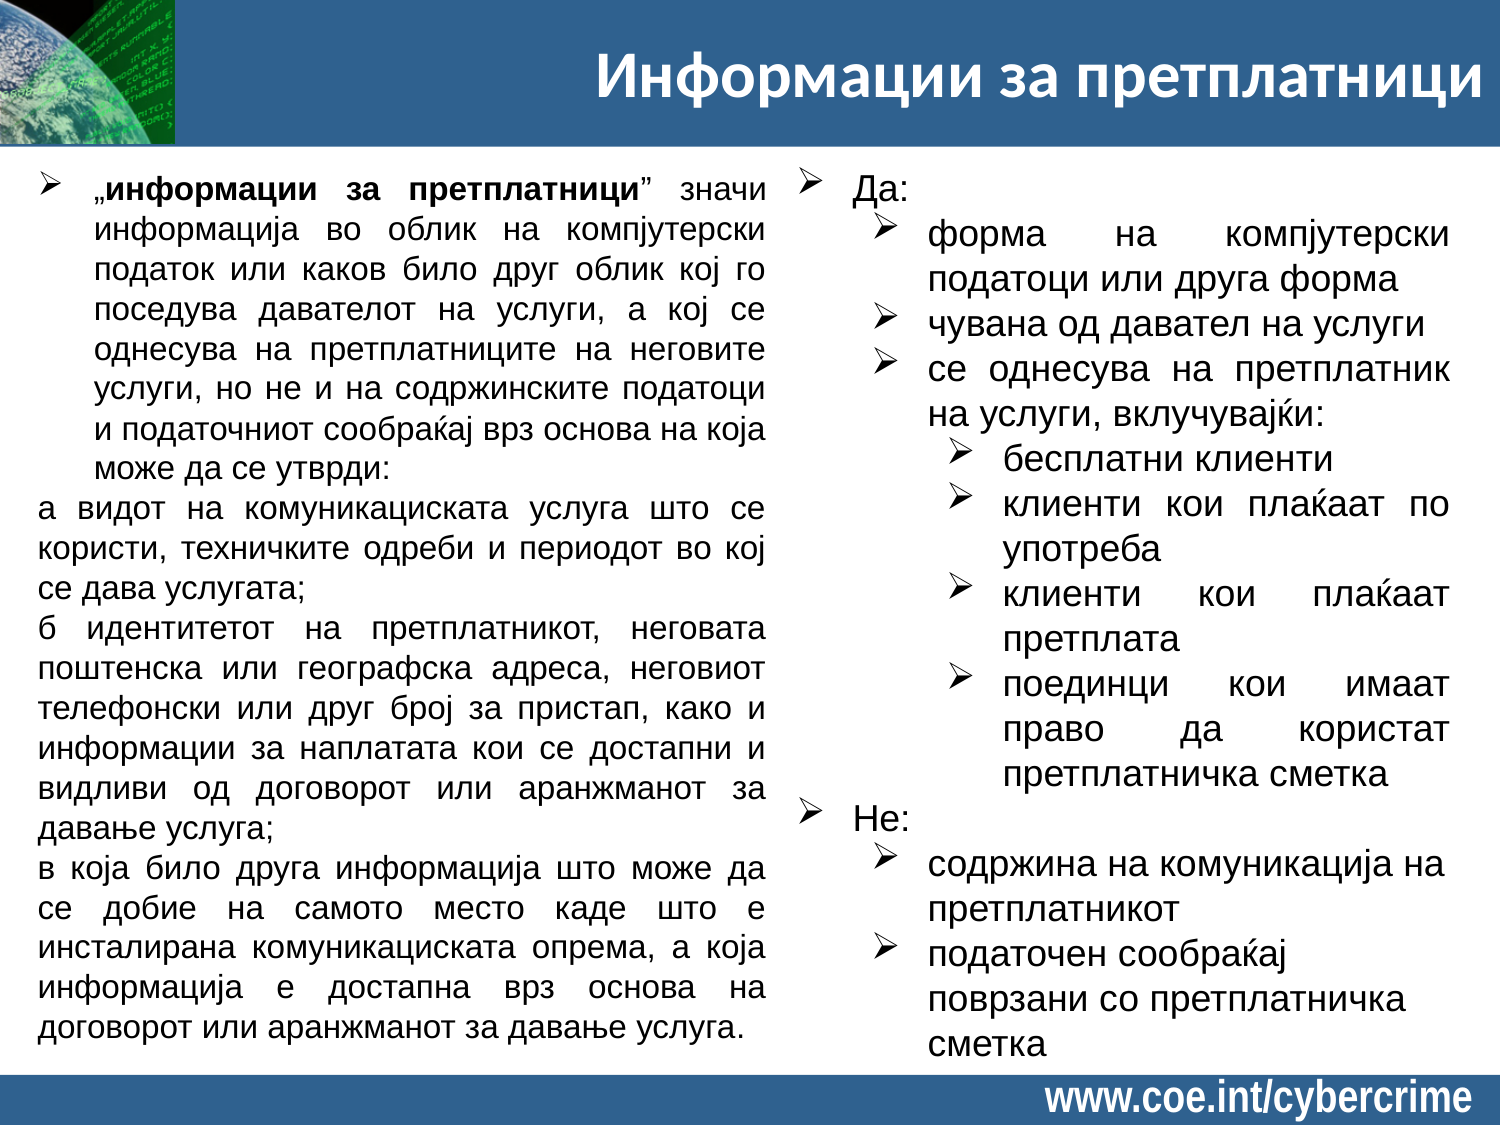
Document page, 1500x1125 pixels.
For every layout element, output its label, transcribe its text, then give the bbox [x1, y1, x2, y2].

text_box [0, 1073, 1030, 1125]
picture [0, 0, 175, 144]
text_box „информации за претплатници” значи информација во облик на компјутерски податок или каков било друг облик кој го поседува давателот на услуги, а кој се однесува на претплатниците на неговите услуги, но не и на содржинските податоци и податочниот сообраќај врз основа на која може да се утврди: a видот на комуникациската услуга што се користи, техничките одреби и периодот во кој се дава услугата; б идентитетот на претплатникот, неговата поштенска или географска адреса, неговиот телефонски или друг број за пристап, како и информации за наплатата кои се достапни и видливи од договорот или аранжманот за давање услуга; в која било друга информација што може да се добие на самото место каде што е инсталирана комуникациската опрема, а која информација е достапна врз основа на договорот или аранжманот за давање услуга. [22, 159, 782, 1053]
text_box Да: форма на компјутерски податоци или друга форма чувана од давател на услуги се однесува на претплатник на услуги, вклучувајќи: бесплатни клиенти клиенти кои плаќаат по употреба клиенти кои плаќаат претплата поединци кои имаат право да користат претплатничка сметка Не: содржина на комуникација на претплатникот податочен сообраќај поврзани со претплатничка сметка [781, 156, 1465, 1071]
text_box www.coe.int/cybercrime [1030, 1059, 1500, 1125]
text_box Информации за претплатници [177, 0, 1500, 149]
